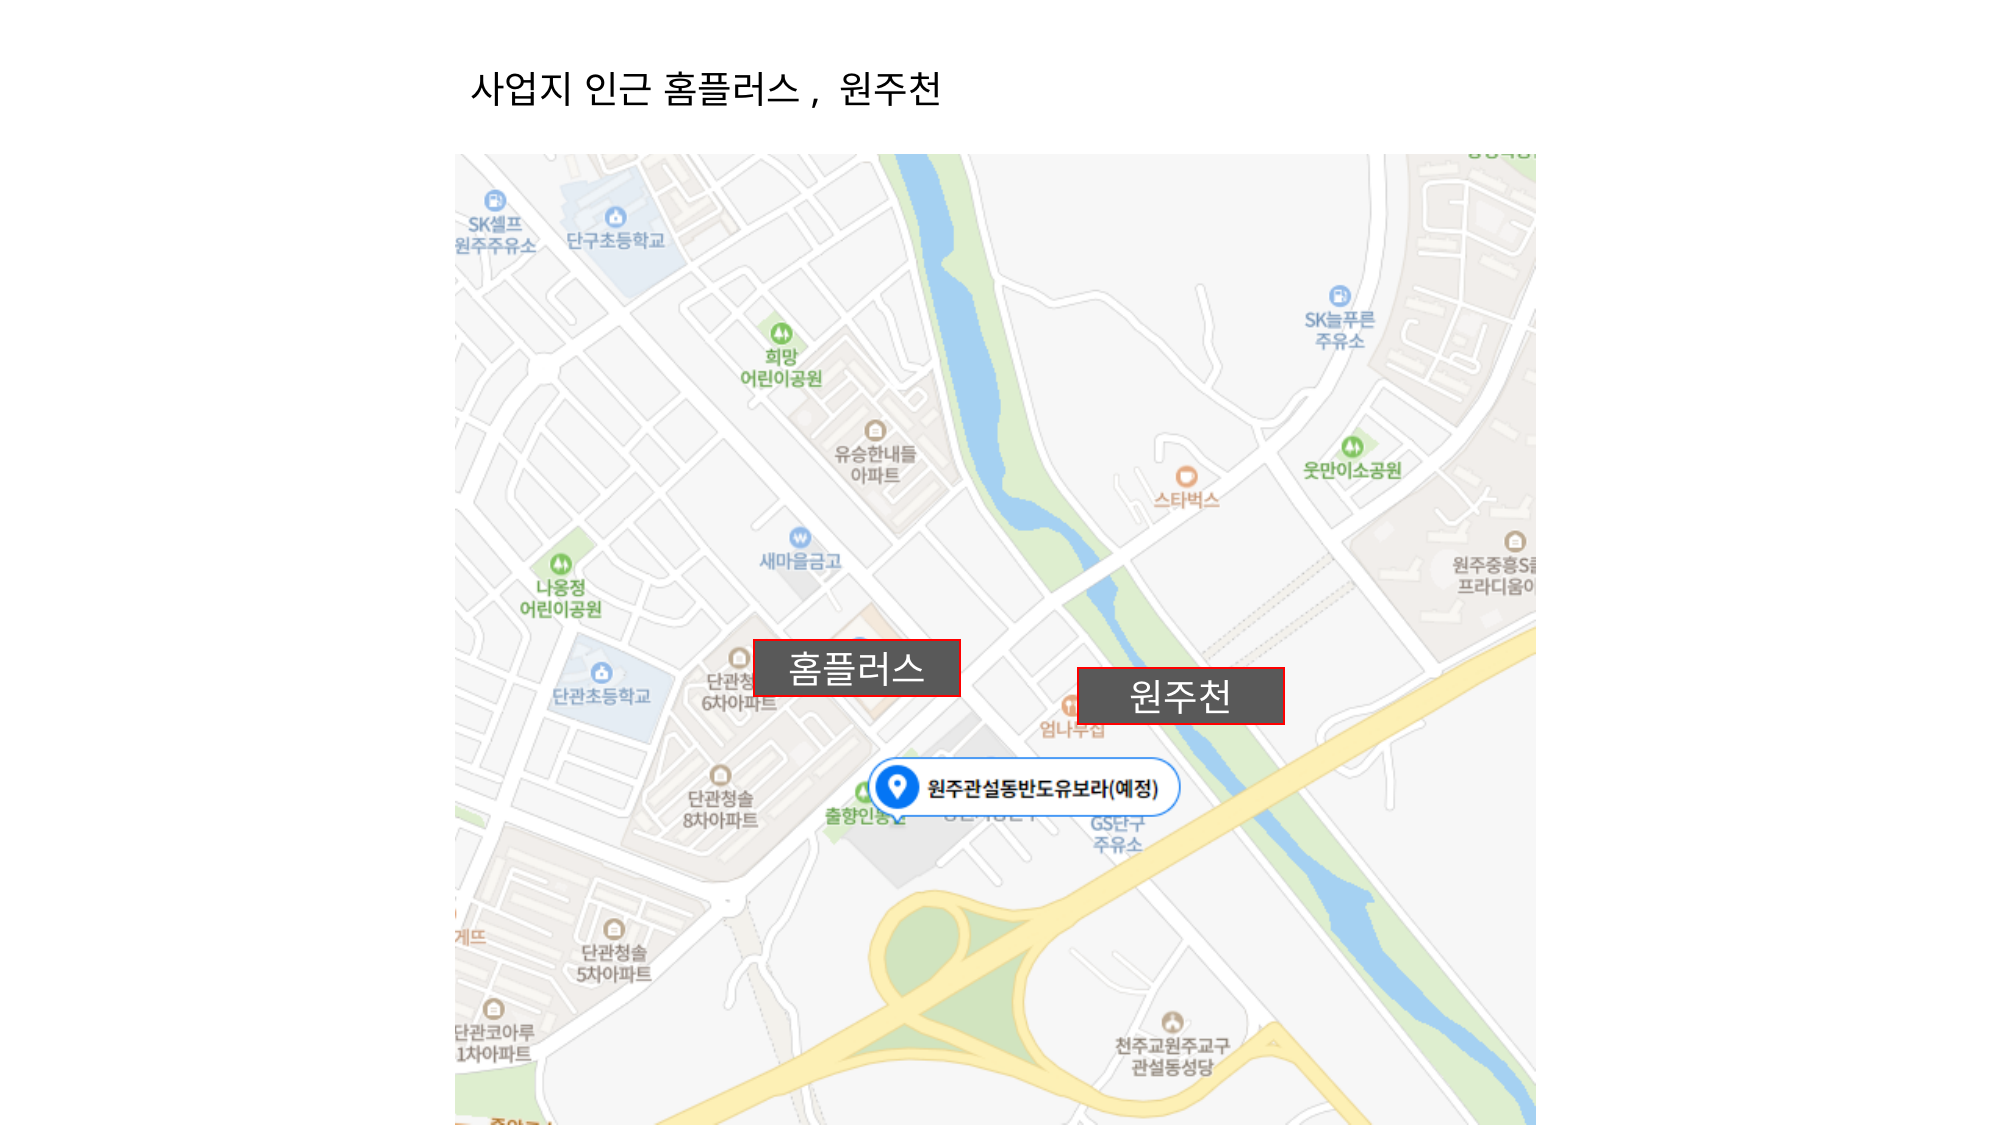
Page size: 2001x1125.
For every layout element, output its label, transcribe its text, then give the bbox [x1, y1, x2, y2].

text_box 사업지 인근 홈플러스, 원주천 [455, 58, 1432, 119]
picture [455, 154, 1536, 1125]
